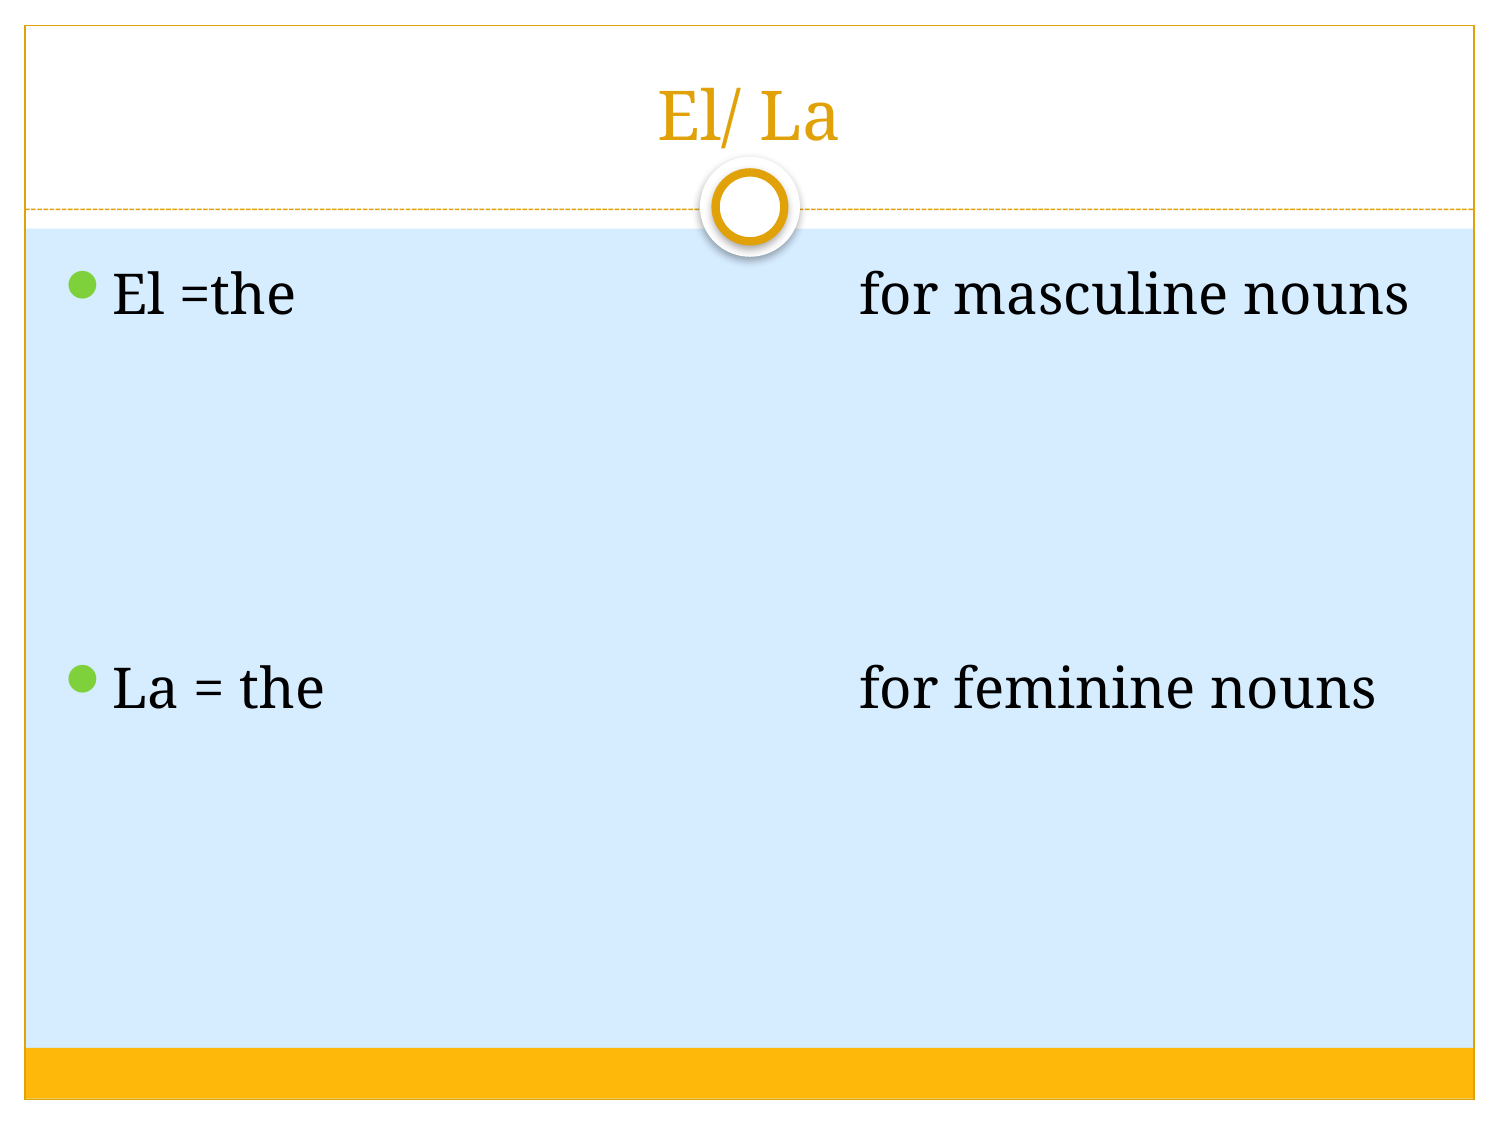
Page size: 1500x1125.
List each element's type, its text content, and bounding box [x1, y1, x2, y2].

list El =the for masculine nouns La = the for feminine nouns [49, 250, 1445, 1001]
title El/ La [49, 37, 1450, 163]
